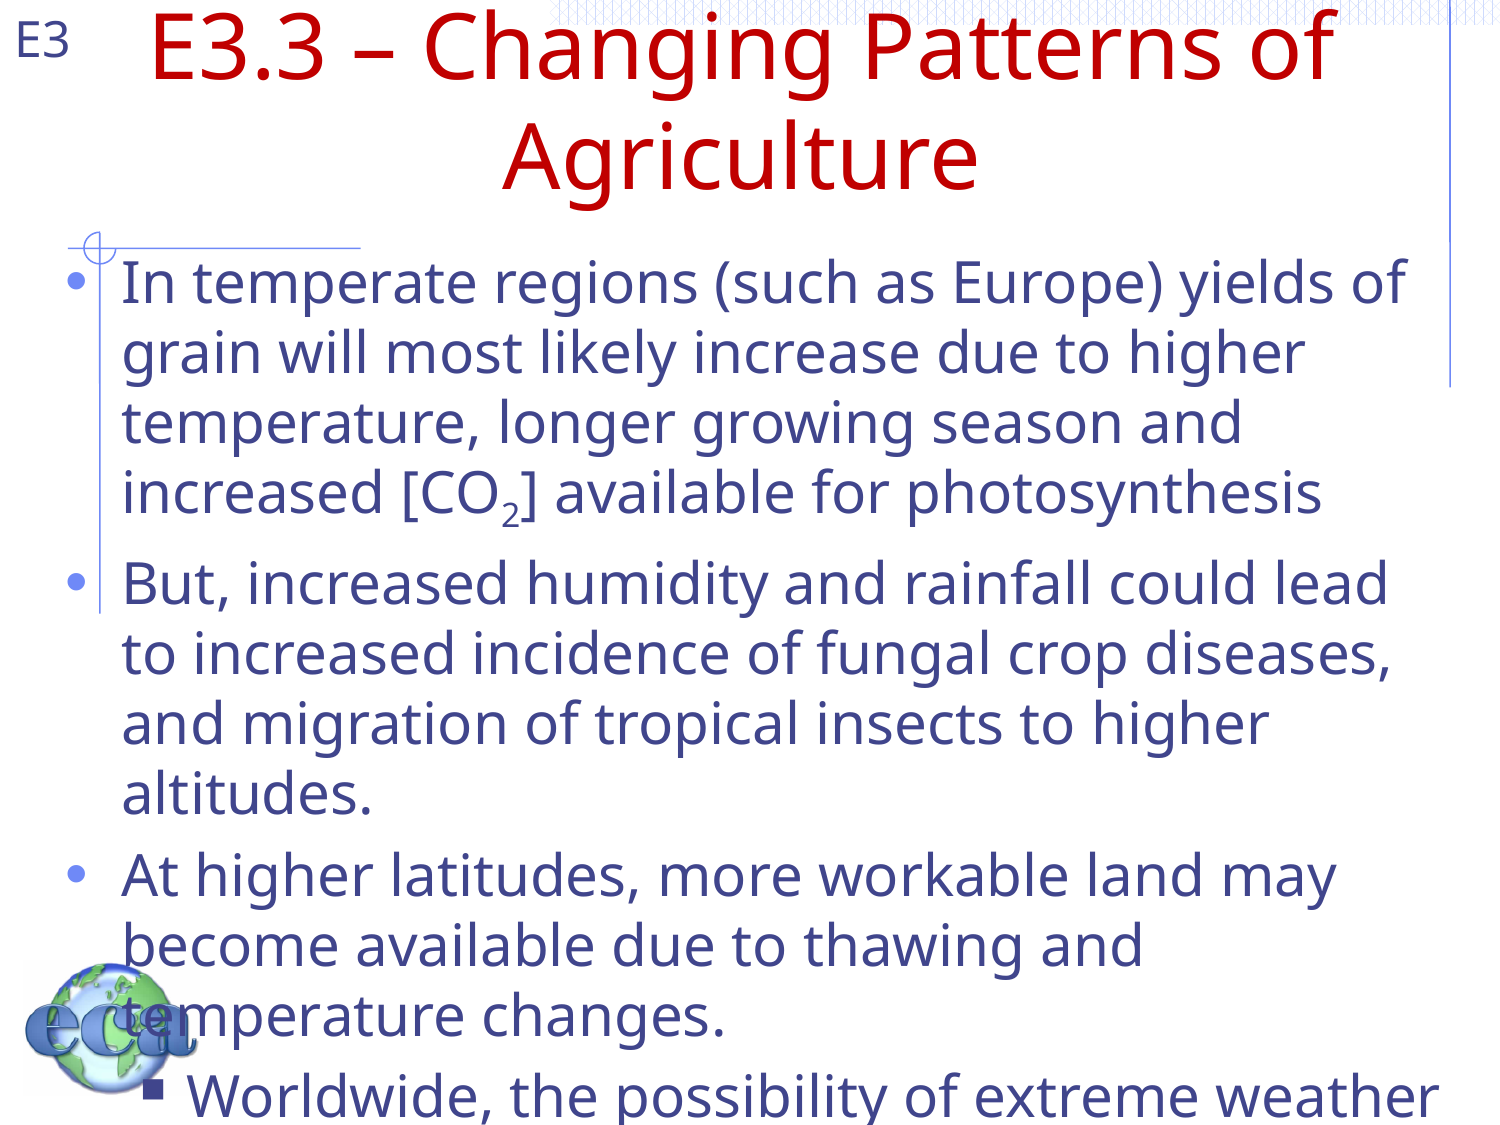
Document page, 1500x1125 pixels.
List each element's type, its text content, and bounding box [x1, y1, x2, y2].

list In temperate regions (such as Europe) yields of grain will most likely increase due to higher temperature, longer growing season and increased [CO2] available for photosynthesis But, increased humidity and rainfall could lead to increased incidence of fungal crop diseases, and migration of tropical insects to higher altitudes. At higher latitudes, more workable land may become available due to thawing and temperature changes. Worldwide, the possibility of extreme weather increases the likelihood of ruined harvest [49, 237, 1463, 976]
title E3.3 – Changing Patterns of Agriculture [29, 77, 1455, 216]
picture [23, 960, 200, 1096]
